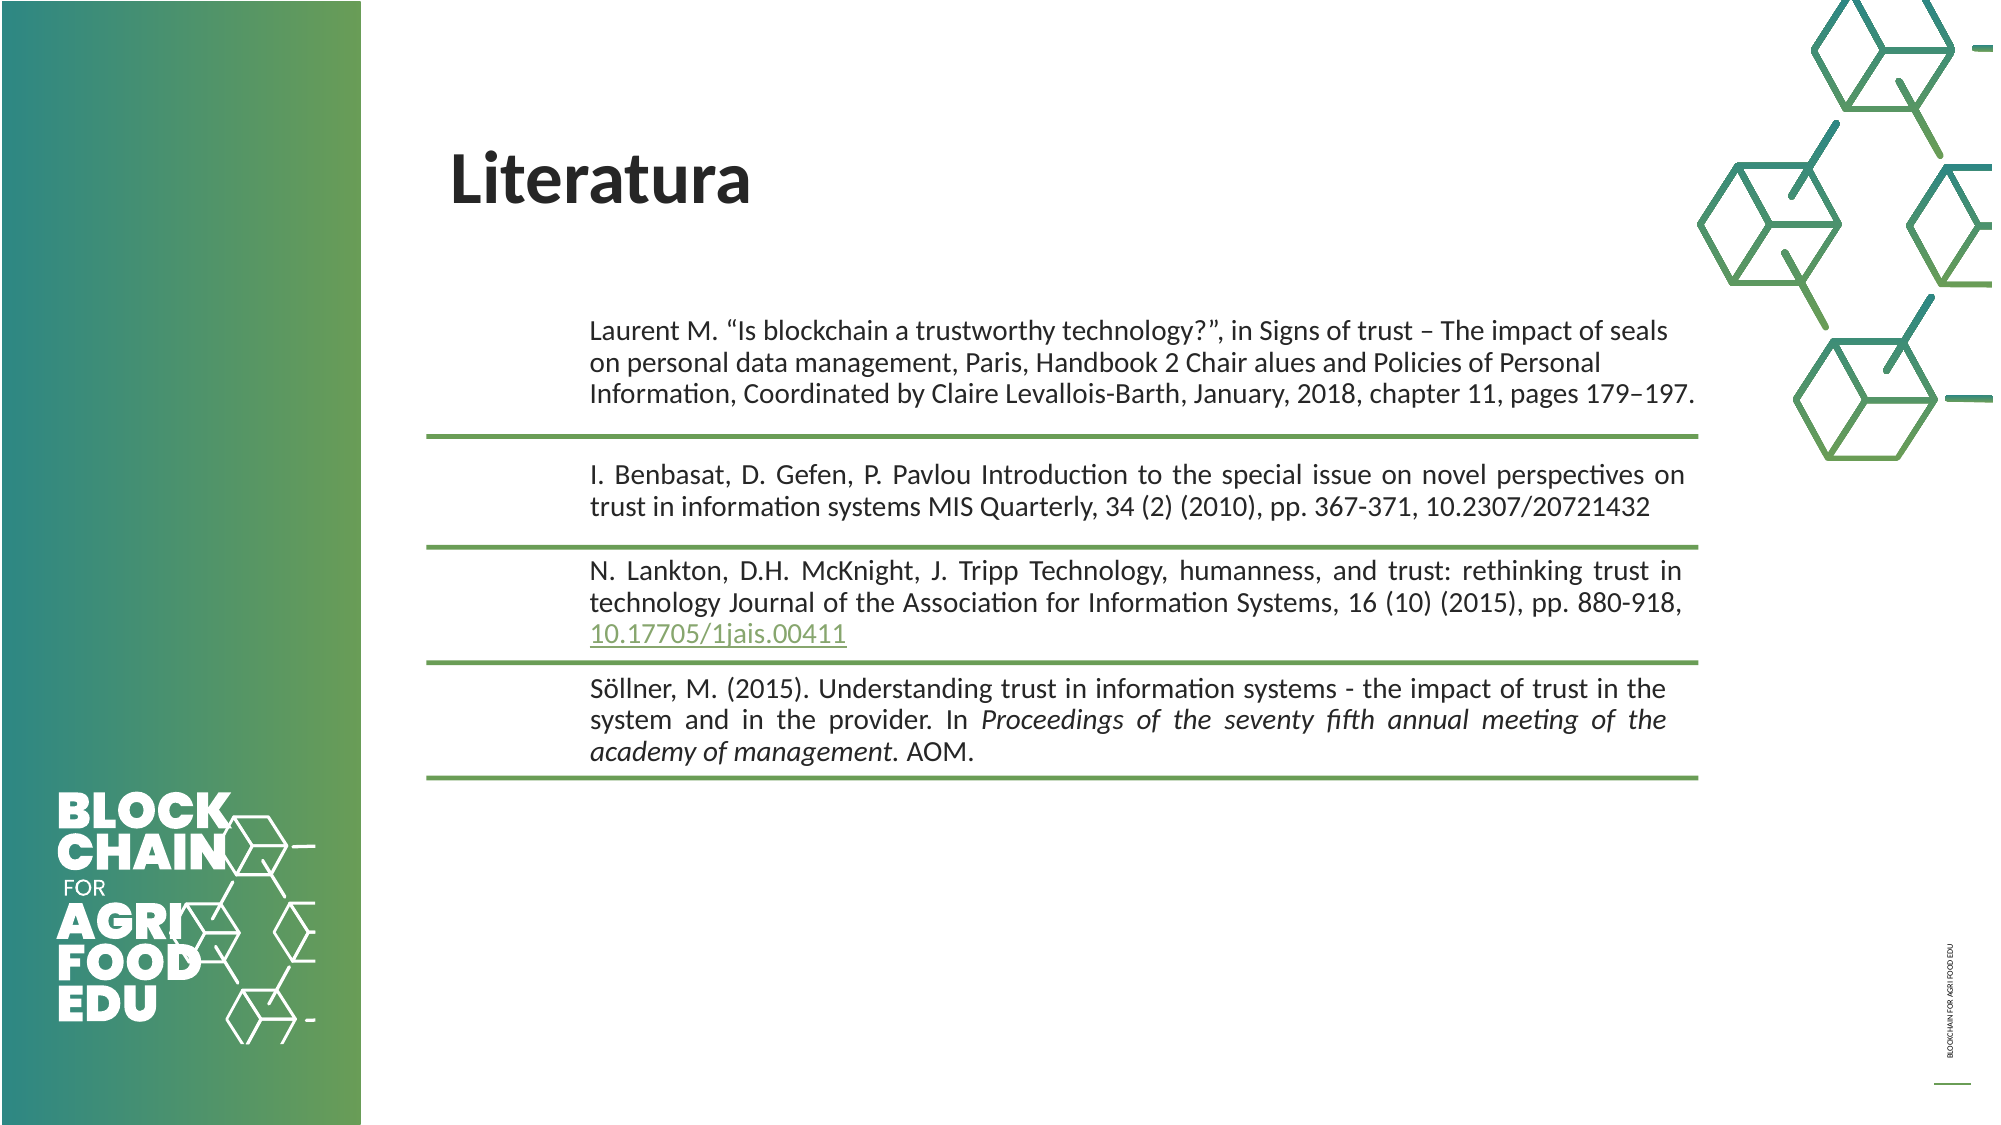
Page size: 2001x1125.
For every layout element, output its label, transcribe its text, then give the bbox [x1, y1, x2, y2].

list N. Lankton, D.H. McKnight, J. Tripp Technology, humanness, and trust: rethinking trust in technology Journal of the Association for Information Systems, 16 (10) (2015), pp. 880-918, 10.17705/1jais.00411 [574, 601, 1699, 657]
text_box I. Benbasat, D. Gefen, P. Pavlou Introduction to the special issue on novel perspectives on trust in information systems MIS Quarterly, 34 (2) (2010), pp. 367-371, 10.2307/20721432 [575, 415, 1701, 620]
text_box Laurent M. “Is blockchain a trustworthy technology?”, in Signs of trust – The impact of seals on personal data management, Paris, Handbook 2 Chair alues and Policies of Personal Information, Coordinated by Claire Levallois-Barth, January, 2018, chapter 11, pages 179–197. [574, 260, 1720, 465]
list Literatura [435, 120, 1263, 239]
text_box Söllner, M. (2015). Understanding trust in information systems - the impact of trust in the system and in the provider. In Proceedings of the seventy fifth annual meeting of the academy of management. AOM. [575, 678, 1683, 763]
text_box [575, 733, 1755, 938]
